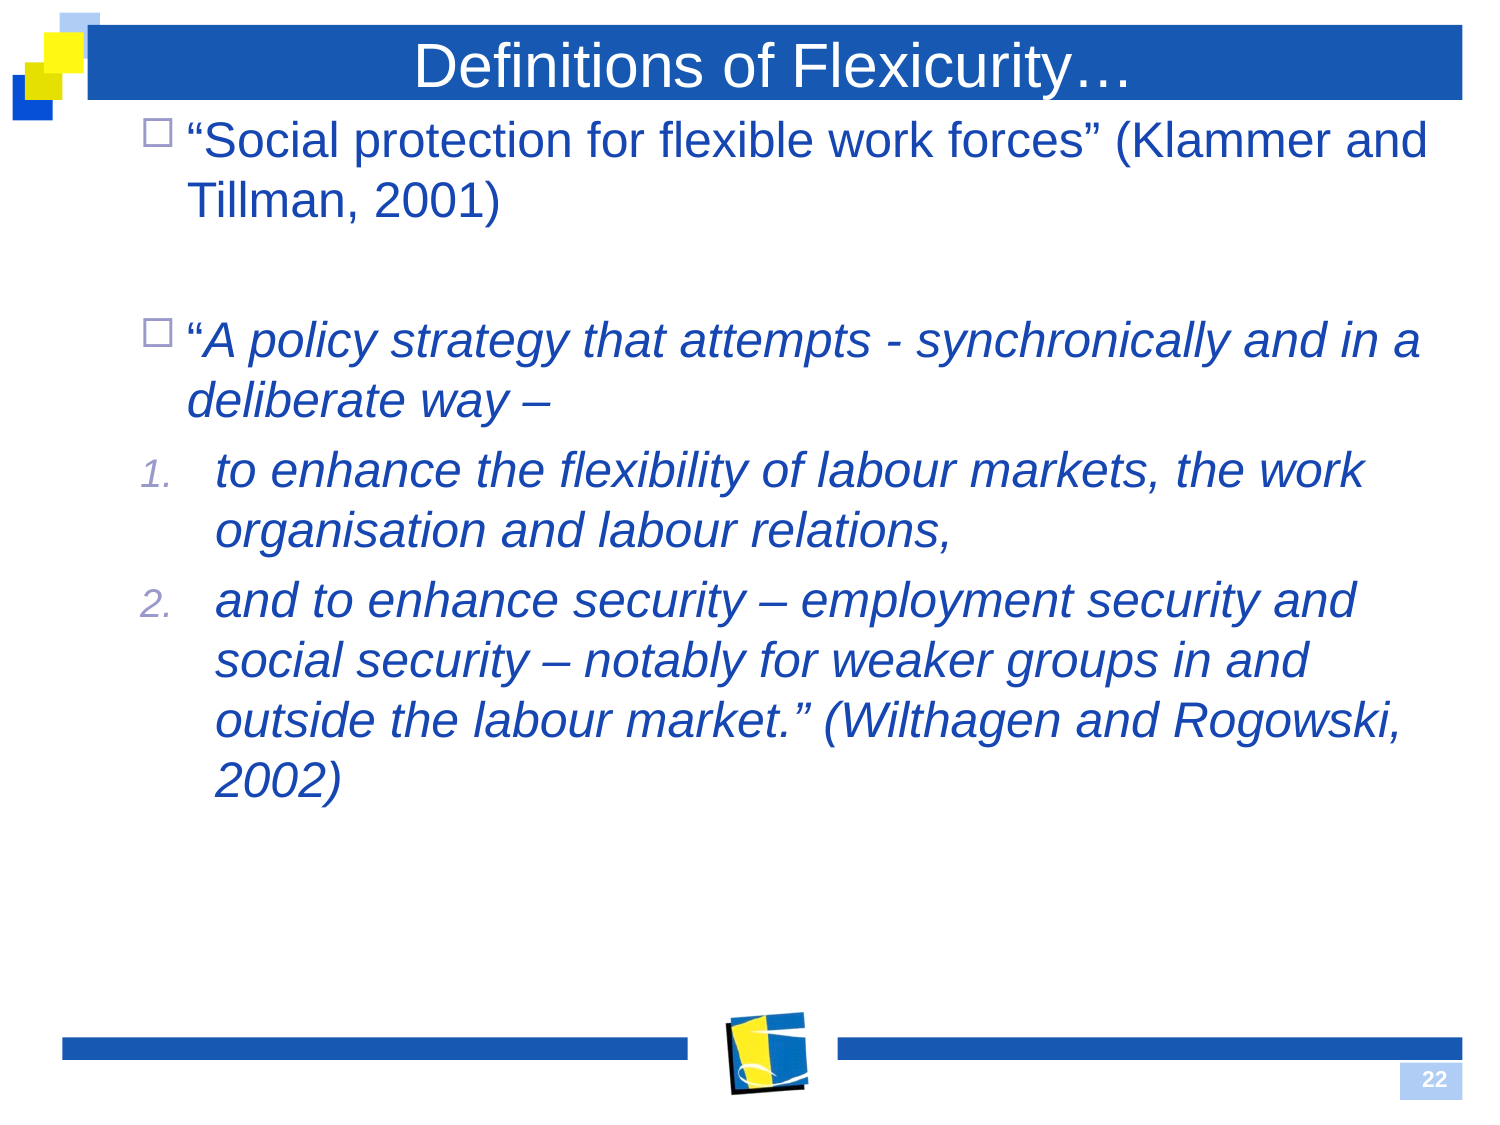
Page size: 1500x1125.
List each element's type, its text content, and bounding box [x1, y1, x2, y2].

title Definitions of Flexicurity… [87, 24, 1463, 99]
list “Social protection for flexible work forces” (Klammer and Tillman, 2001) “A policy strategy that attempts - synchronically and in a deliberate way – to enhance the flexibility of labour markets, the work organisation and labour relations, and to enhance security – employment security and social security – notably for weaker groups in and outside the labour market.” (Wilthagen and Rogowski, 2002) [49, 99, 1471, 731]
slide_number 22 [1399, 1062, 1463, 1101]
